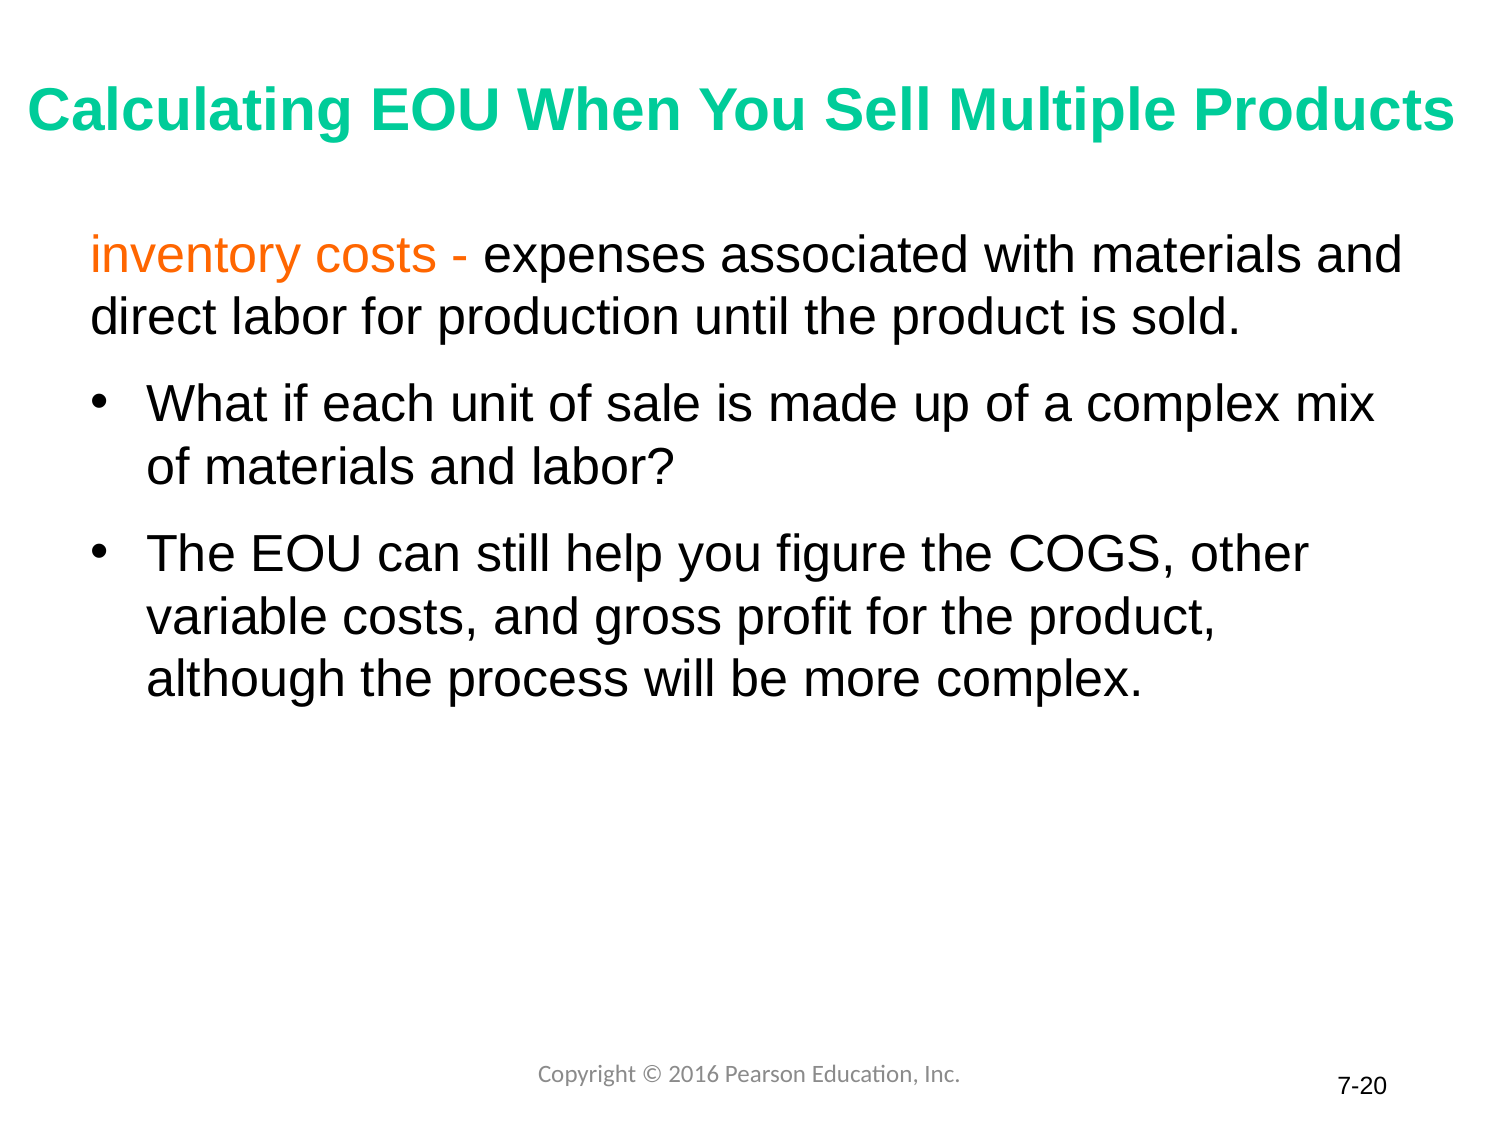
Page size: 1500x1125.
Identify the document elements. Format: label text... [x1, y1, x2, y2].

footer Copyright © 2016 Pearson Education, Inc. [512, 1042, 988, 1103]
list inventory costs - expenses associated with materials and direct labor for production until the product is sold. What if each unit of sale is made up of a complex mix of materials and labor? The EOU can still help you figure the COGS, other variable costs, and gross profit for the product, although the process will be more complex. [75, 212, 1425, 955]
title Calculating EOU When You Sell Multiple Products [12, 12, 1488, 200]
